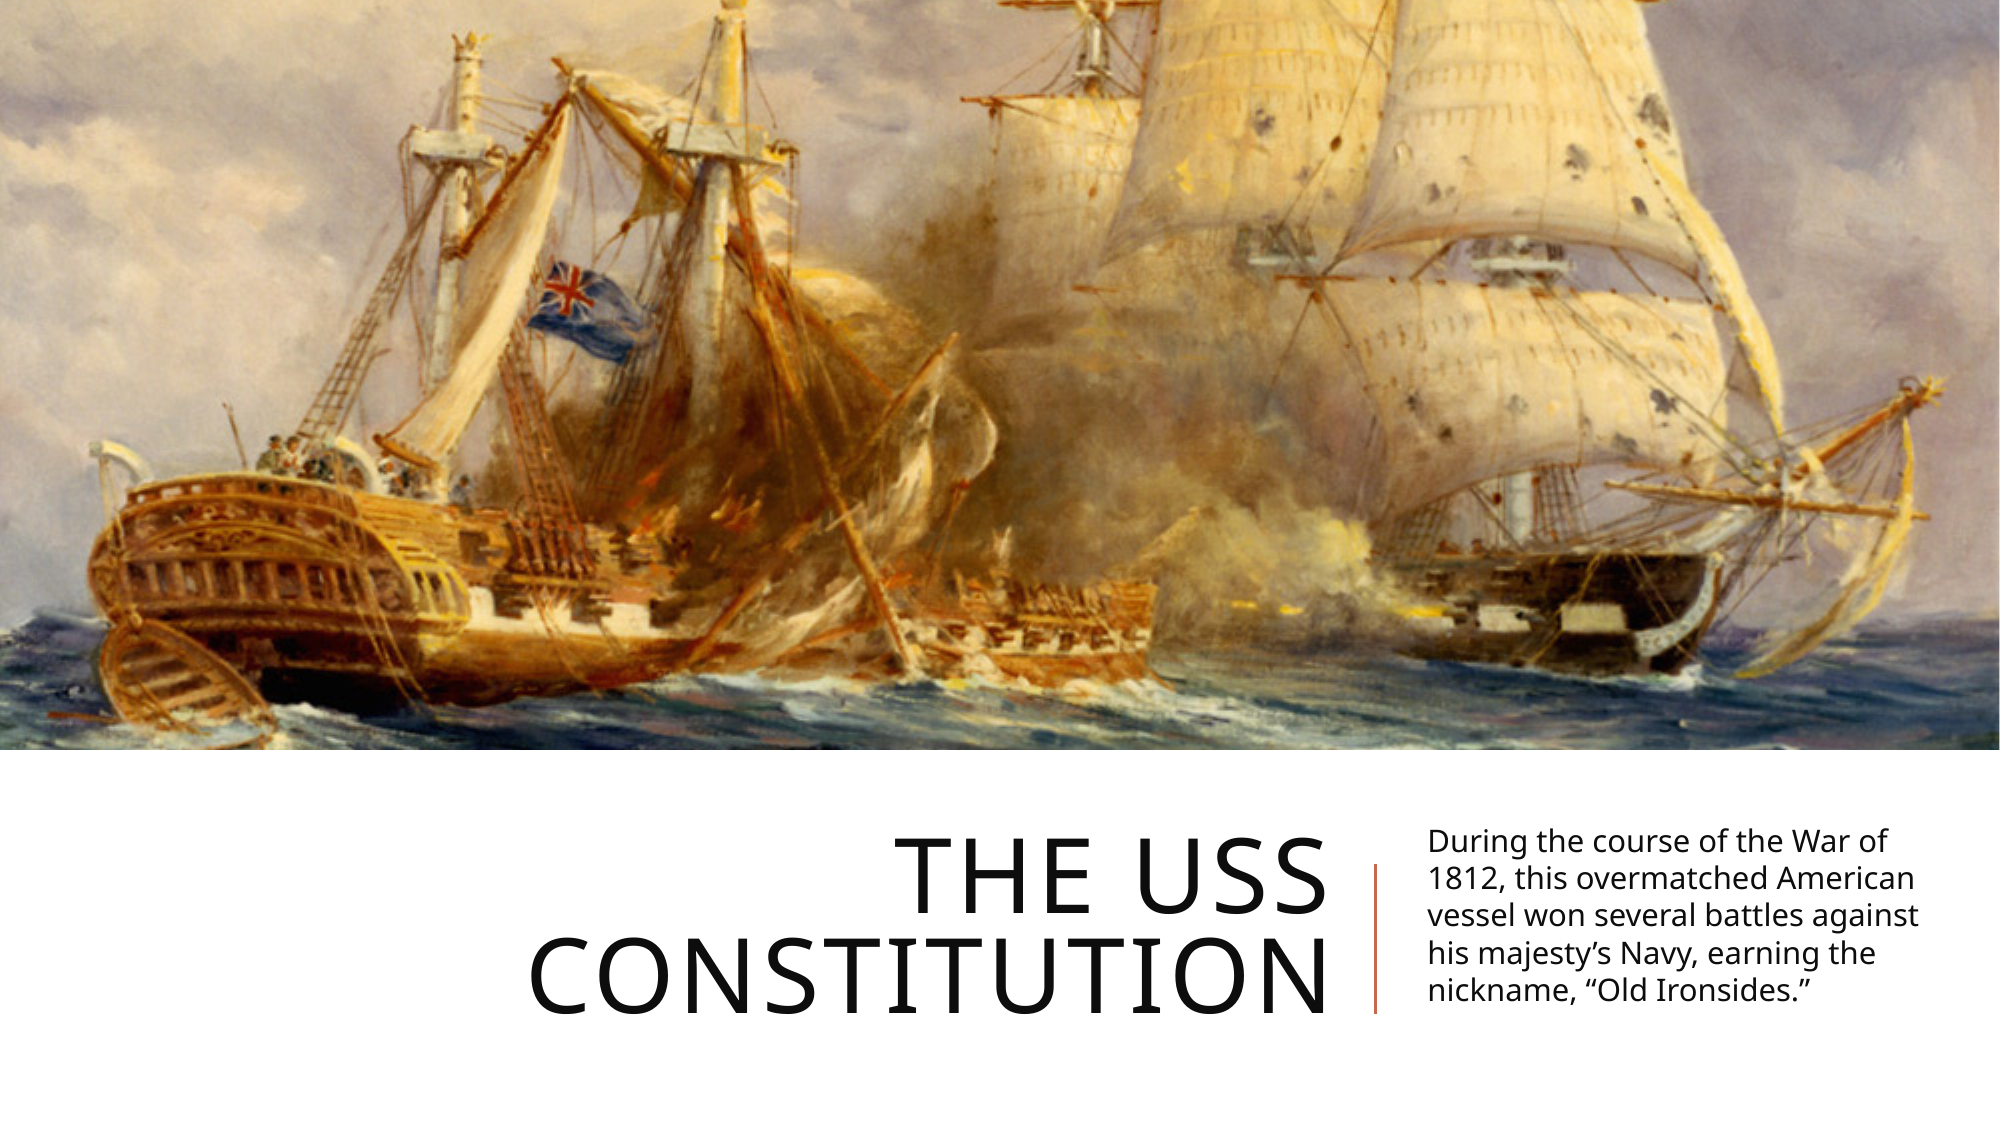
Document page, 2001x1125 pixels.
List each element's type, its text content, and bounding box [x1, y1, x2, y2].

picture [0, 0, 2000, 751]
title The USS Constitution [75, 813, 1350, 1054]
list During the course of the War of 1812, this overmatched American vessel won several battles against his majesty’s Navy, earning the nickname, “Old Ironsides.” [1412, 813, 1938, 1054]
